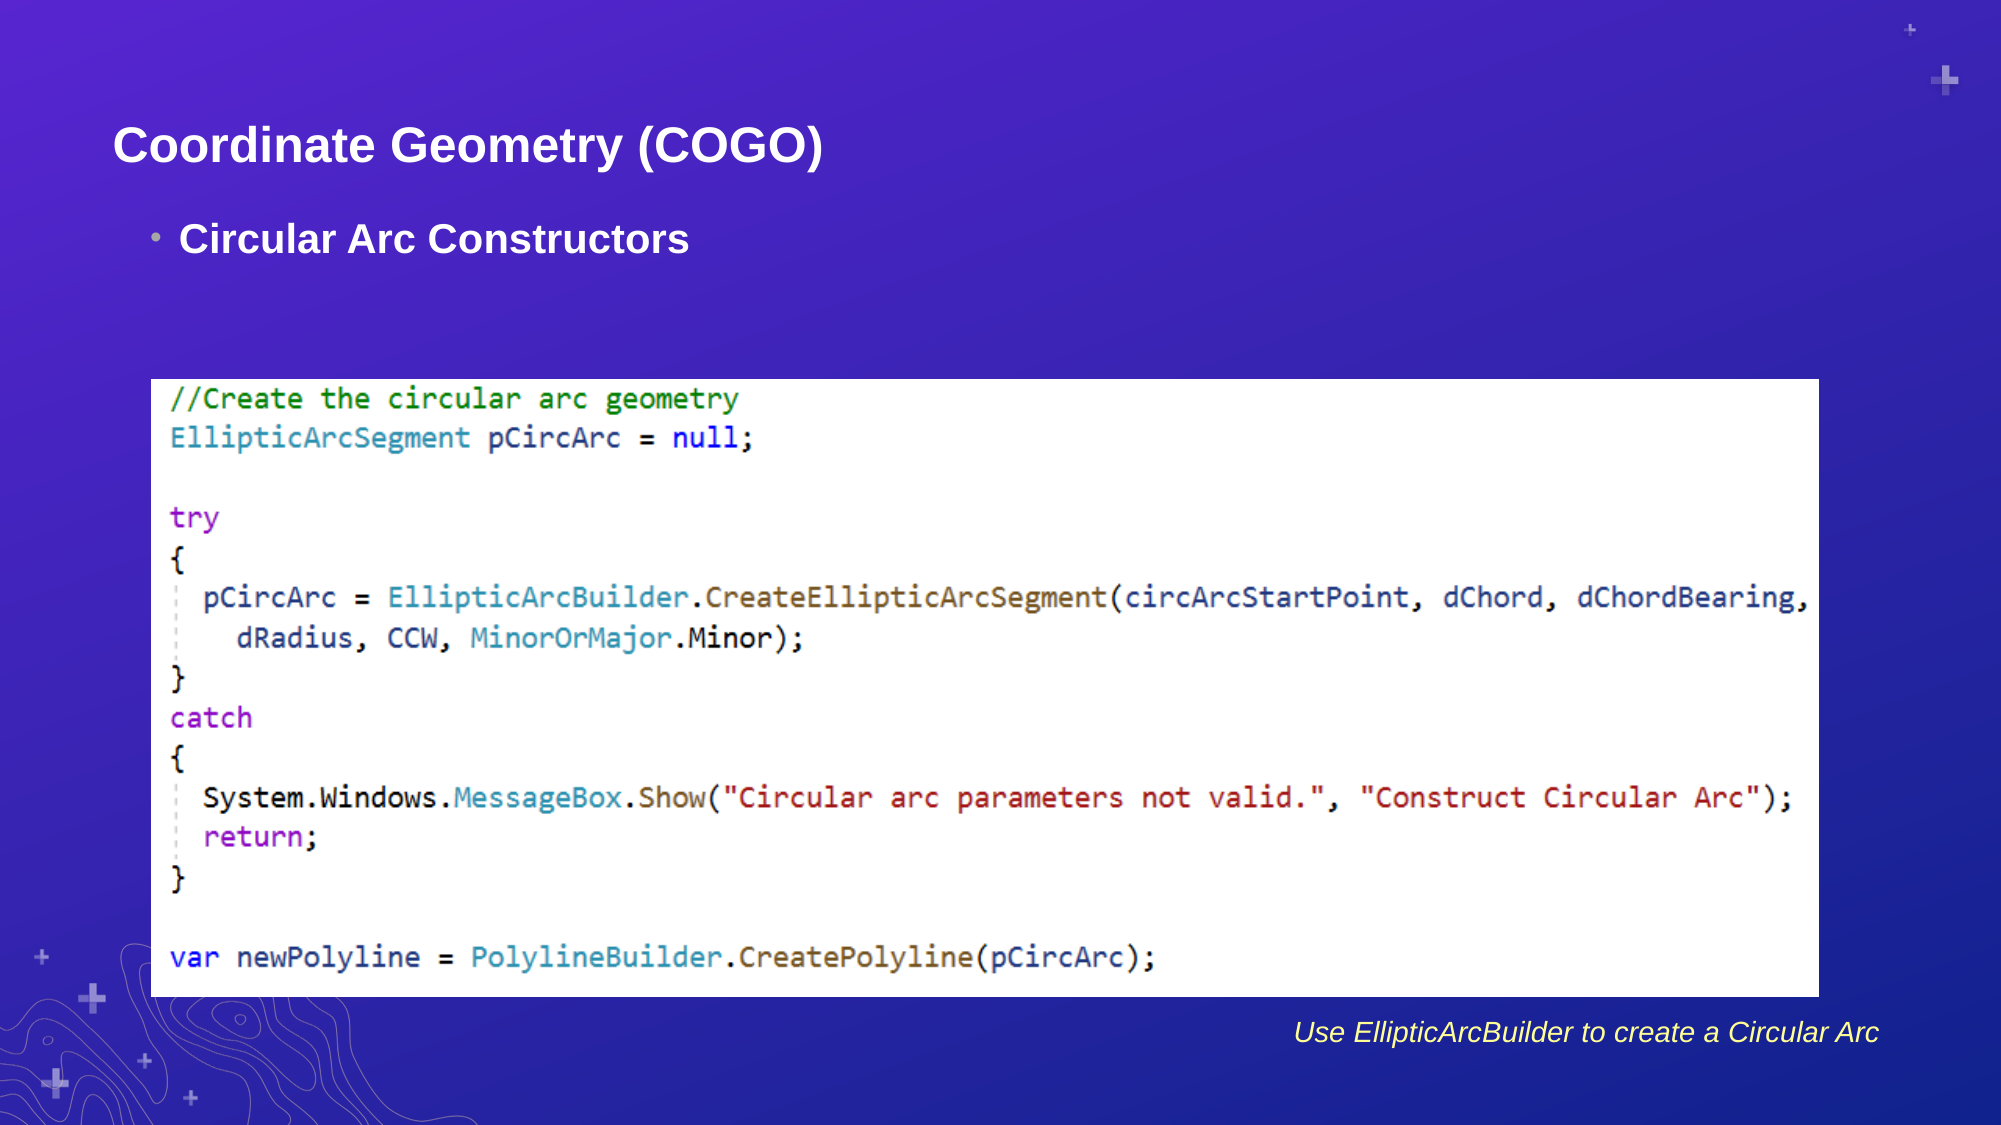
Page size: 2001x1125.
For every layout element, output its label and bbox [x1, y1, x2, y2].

text_box [0, 0, 2000, 1125]
picture [150, 378, 1819, 997]
